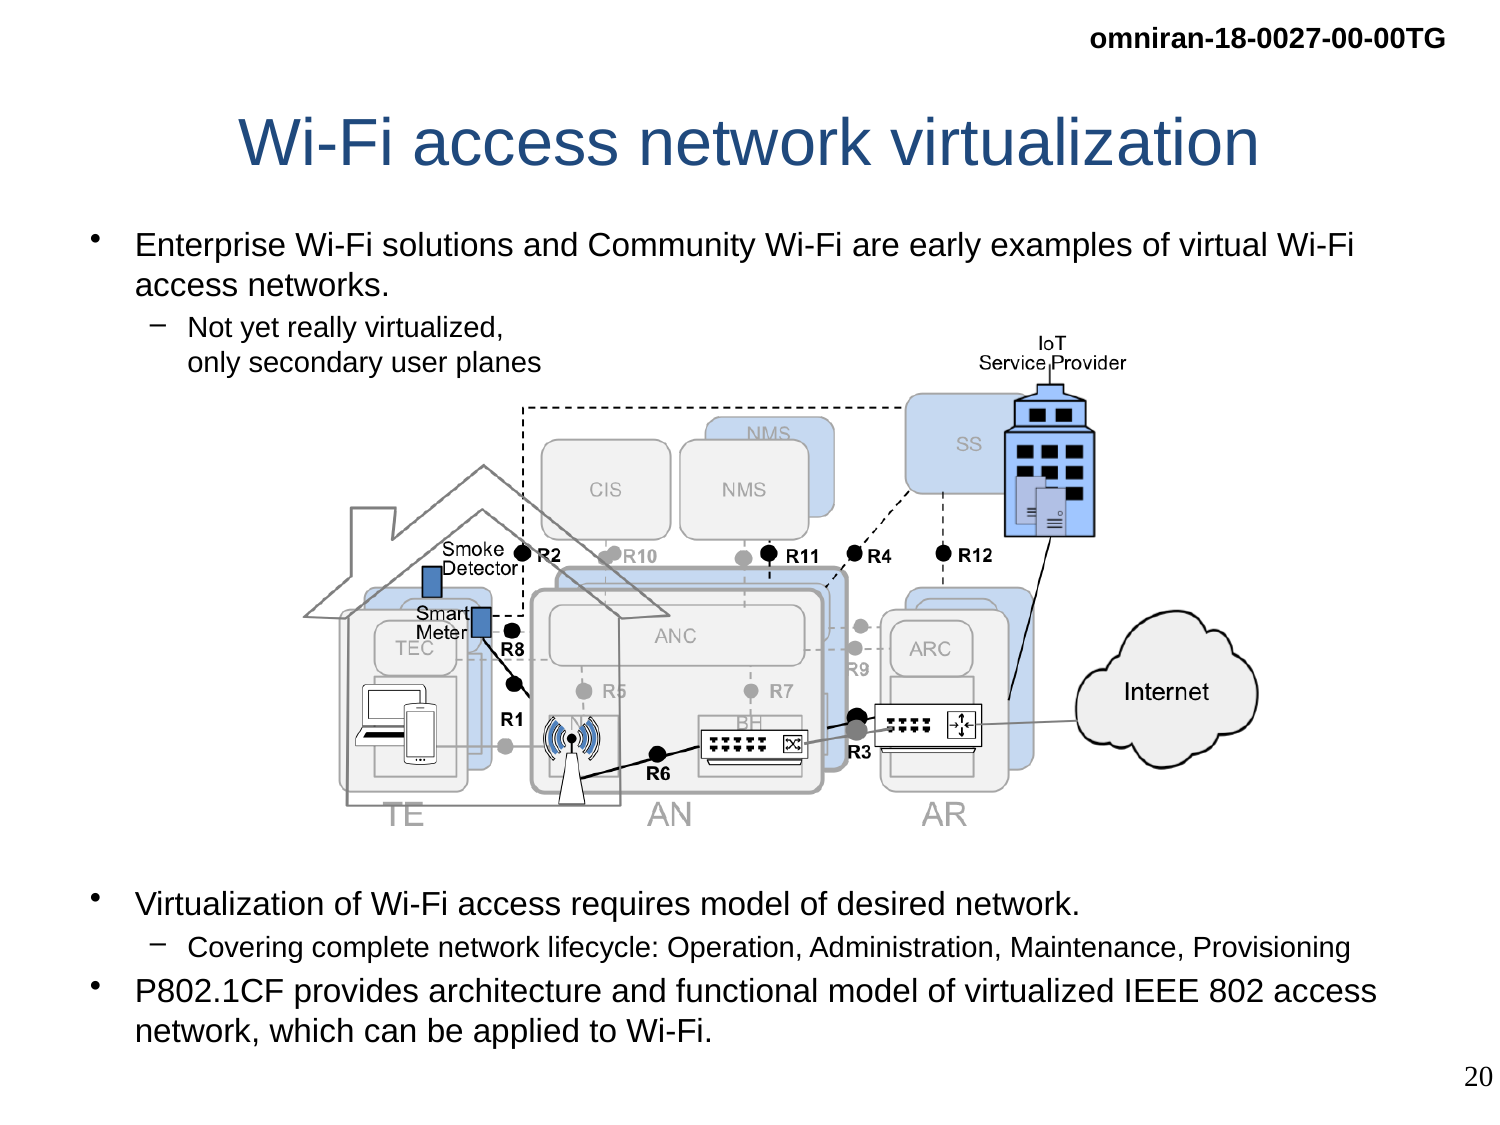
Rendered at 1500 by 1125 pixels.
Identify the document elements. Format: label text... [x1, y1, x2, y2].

picture [302, 322, 1260, 853]
title Wi-Fi access network virtualization [75, 45, 1425, 215]
list Enterprise Wi-Fi solutions and Community Wi-Fi are early examples of virtual Wi-Fi access networks. Not yet really virtualized, only secondary user planes Virtualization of Wi-Fi access requires model of desired network. Covering complete network lifecycle: Operation, Administration, Maintenance, Provisioning P802.1CF provides architecture and functional model of virtualized IEEE 802 access network, which can be applied to Wi-Fi. [75, 215, 1425, 1065]
